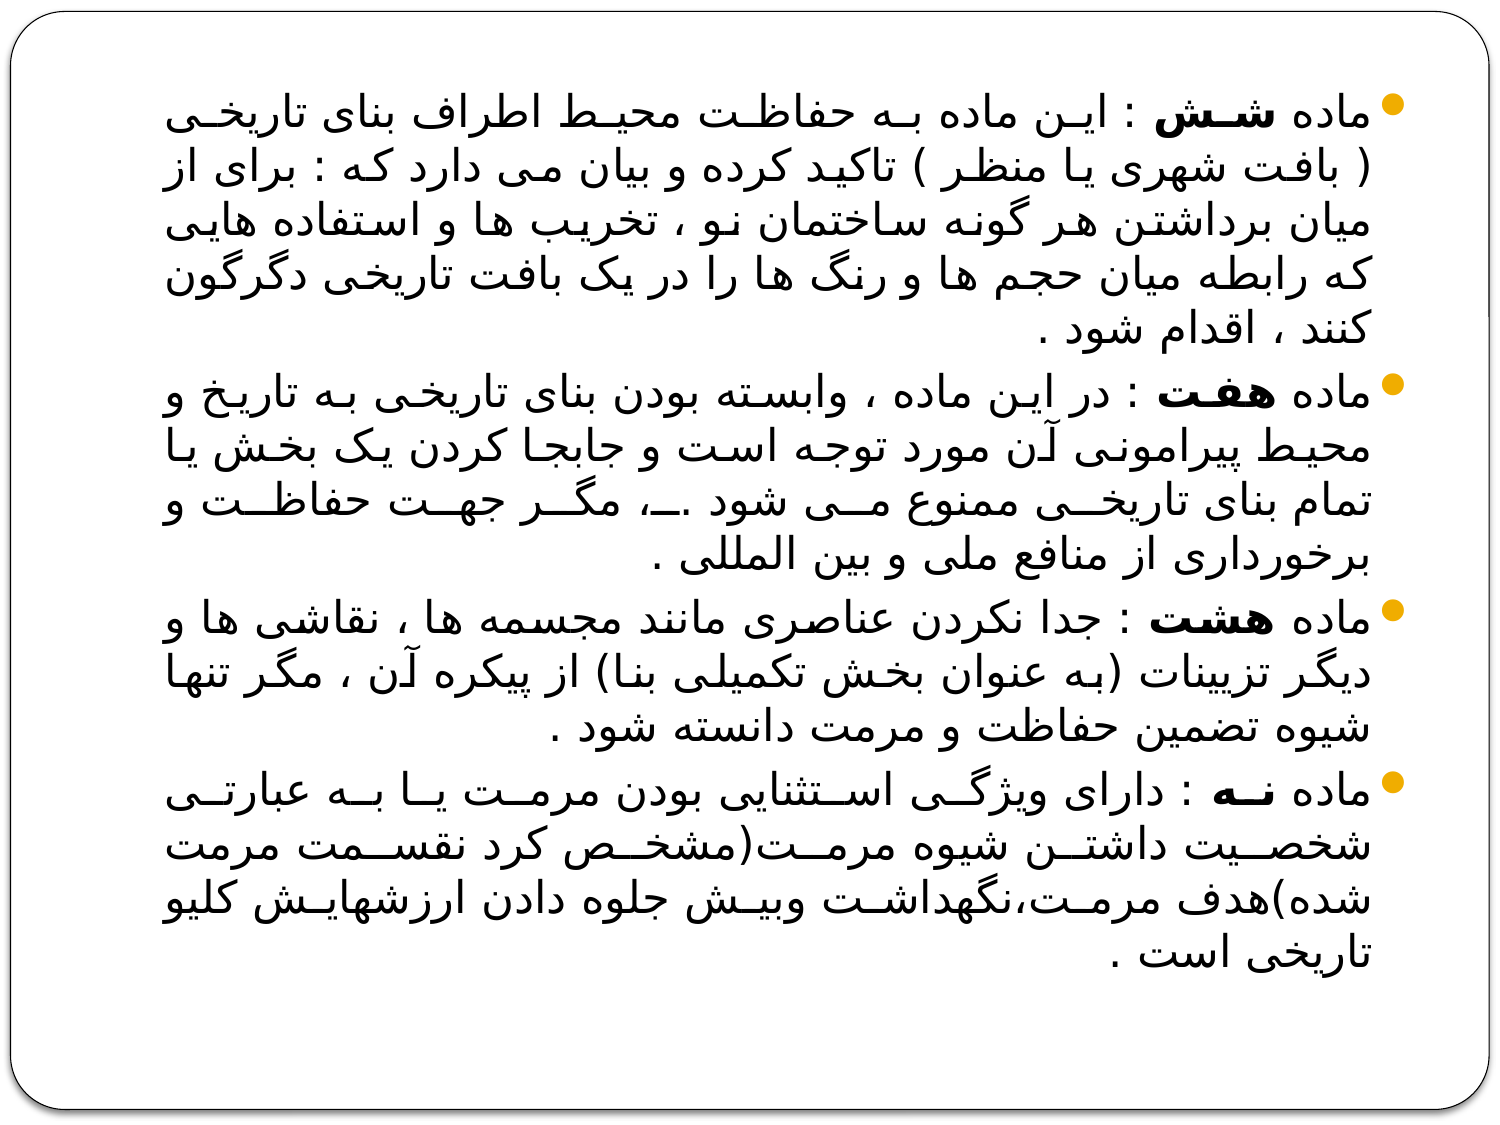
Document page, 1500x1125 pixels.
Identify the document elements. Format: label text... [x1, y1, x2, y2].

list ماده شش : این ماده به حفاظت محیط اطراف بنای تاریخی ( بافت شهری یا منظر ) تاکید کرده و بیان می دارد که : برای از میان برداشتن هر گونه ساختمان نو ، تخریب ها و استفاده هایی که رابطه میان حجم ها و رنگ ها را در یک بافت تاریخی دگرگون کنند ، اقدام شود . ماده هفت : در این ماده ، وابسته بودن بنای تاریخی به تاریخ و محیط پیرامونی آن مورد توجه است و جابجا کردن یک بخش یا تمام بنای تاریخی ممنوع می شود .، مگر جهت حفاظت و برخورداری از منافع ملی و بین المللی . ماده هشت : جدا نکردن عناصری مانند مجسمه ها ، نقاشی ها و دیگر تزیینات (به عنوان بخش تکمیلی بنا) از پیکره آن ، مگر تنها شیوه تضمین حفاظت و مرمت دانسته شود . ماده نه : دارای ویژگی استثنایی بودن مرمت یا به عبارتی شخصیت داشتن شیوه مرمت(مشخص کرد نقسمت مرمت شده)هدف مرمت،نگهداشت وبیش جلوه دادن ارزشهایش کلیو تاریخی است . [150, 75, 1425, 988]
